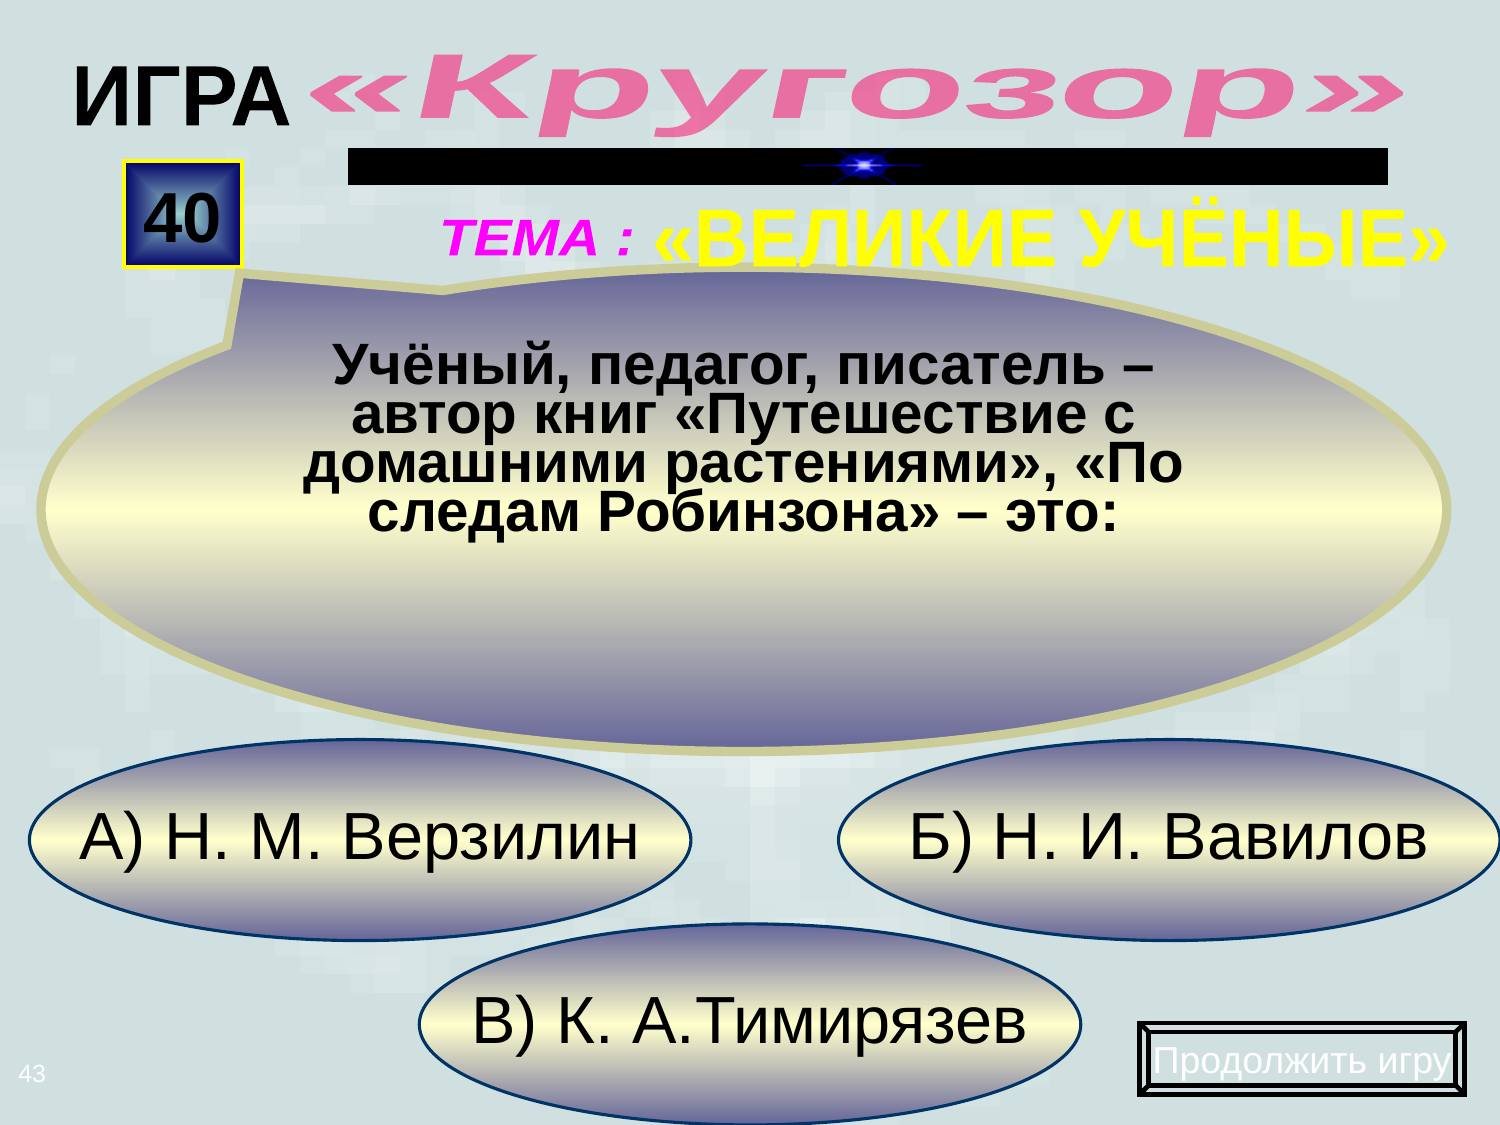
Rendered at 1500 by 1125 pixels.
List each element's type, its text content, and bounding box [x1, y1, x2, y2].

text_box Б) Н. И. Вавилов [838, 739, 1500, 941]
text_box Продолжить игру [1139, 1023, 1465, 1095]
text_box А) Н. М. Верзилин [29, 739, 691, 941]
text_box В) К. А.Тимирязев [419, 923, 1081, 1125]
text_box Учёный, педагог, писатель – автор книг «Путешествие с домашними растениями», «По следам Робинзона» – это: [40, 267, 1447, 752]
picture [348, 148, 1388, 185]
text_box 40 [123, 160, 243, 268]
text_box 43 [0, 1049, 65, 1109]
